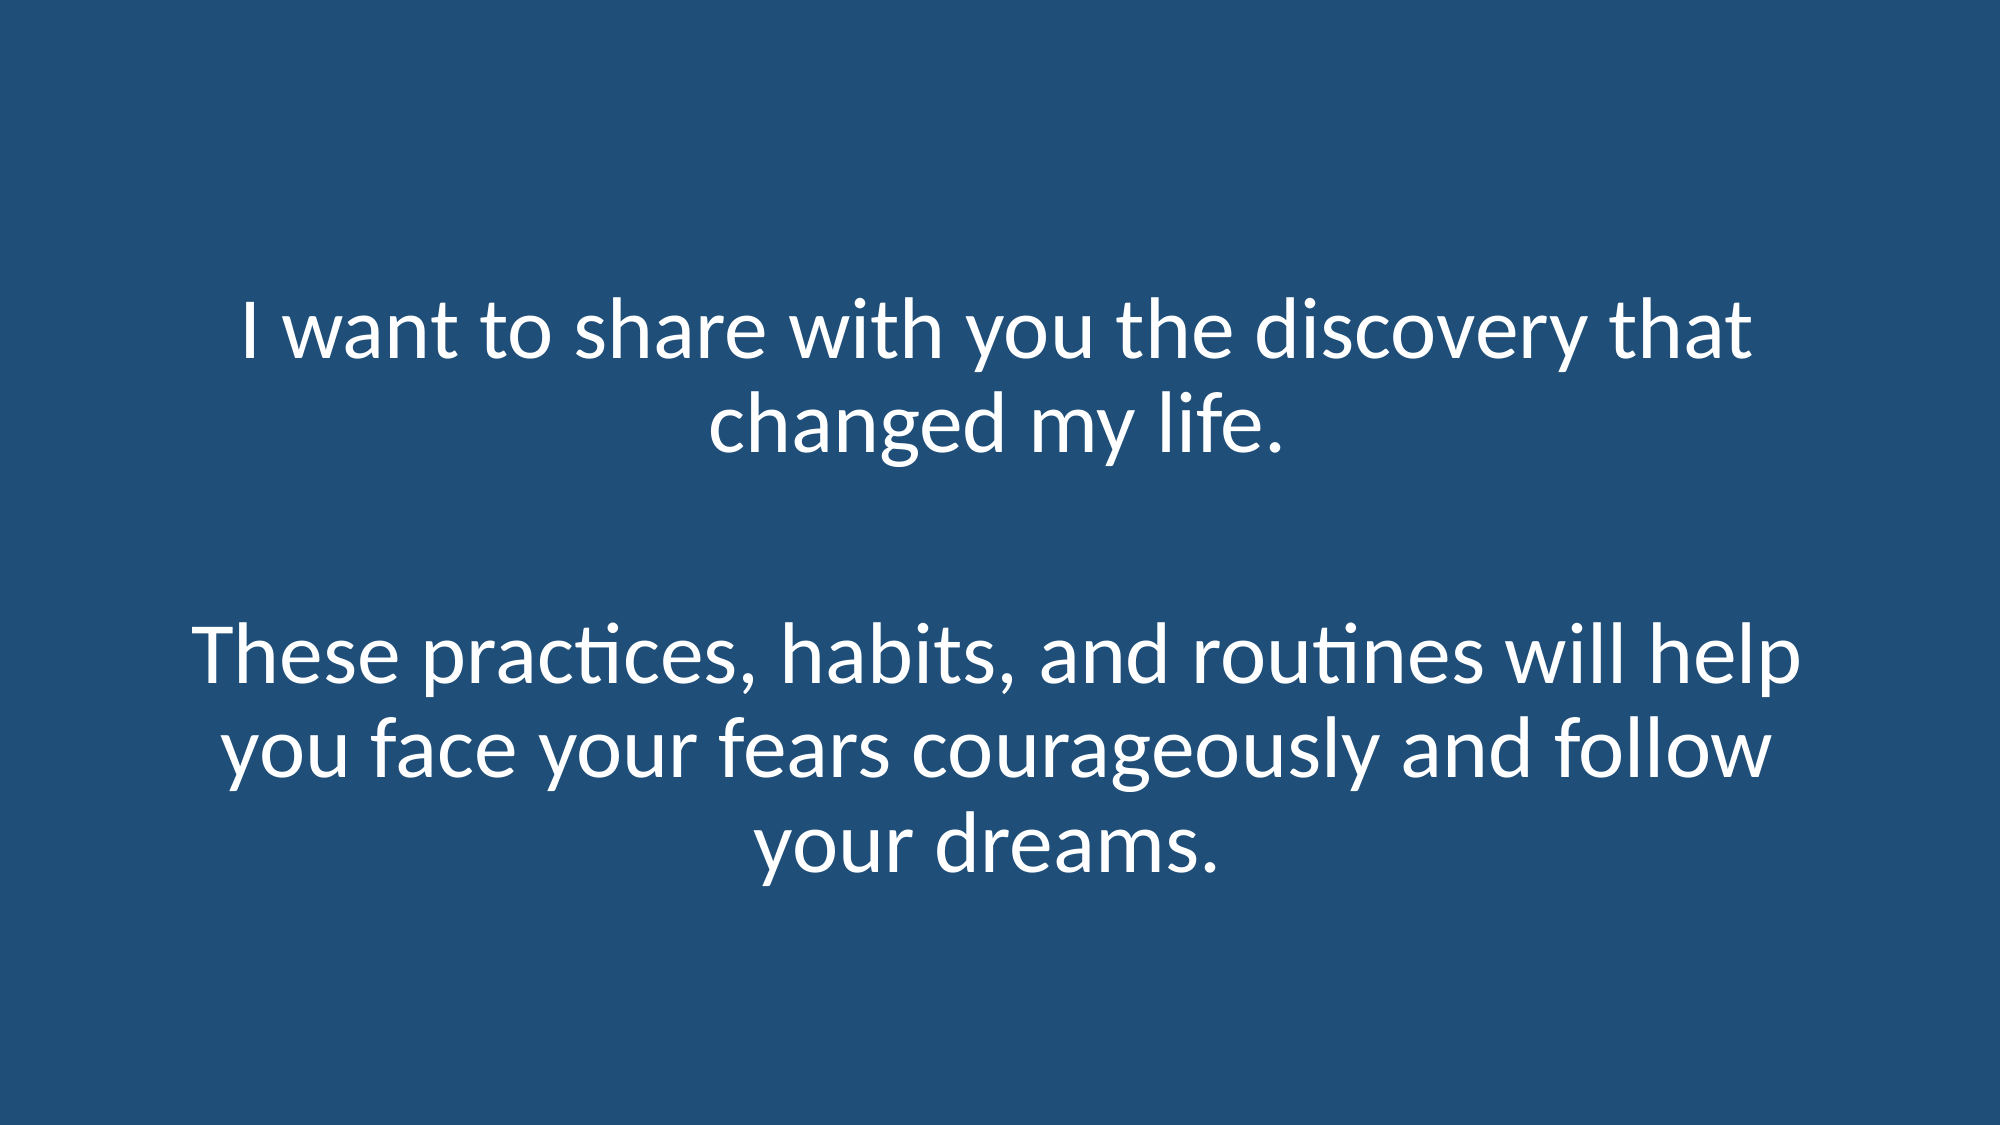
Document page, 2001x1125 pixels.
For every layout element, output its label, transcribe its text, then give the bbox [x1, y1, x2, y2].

list I want to share with you the discovery that changed my life. These practices, habits, and routines will help you face your fears courageously and follow your dreams. [134, 275, 1860, 881]
